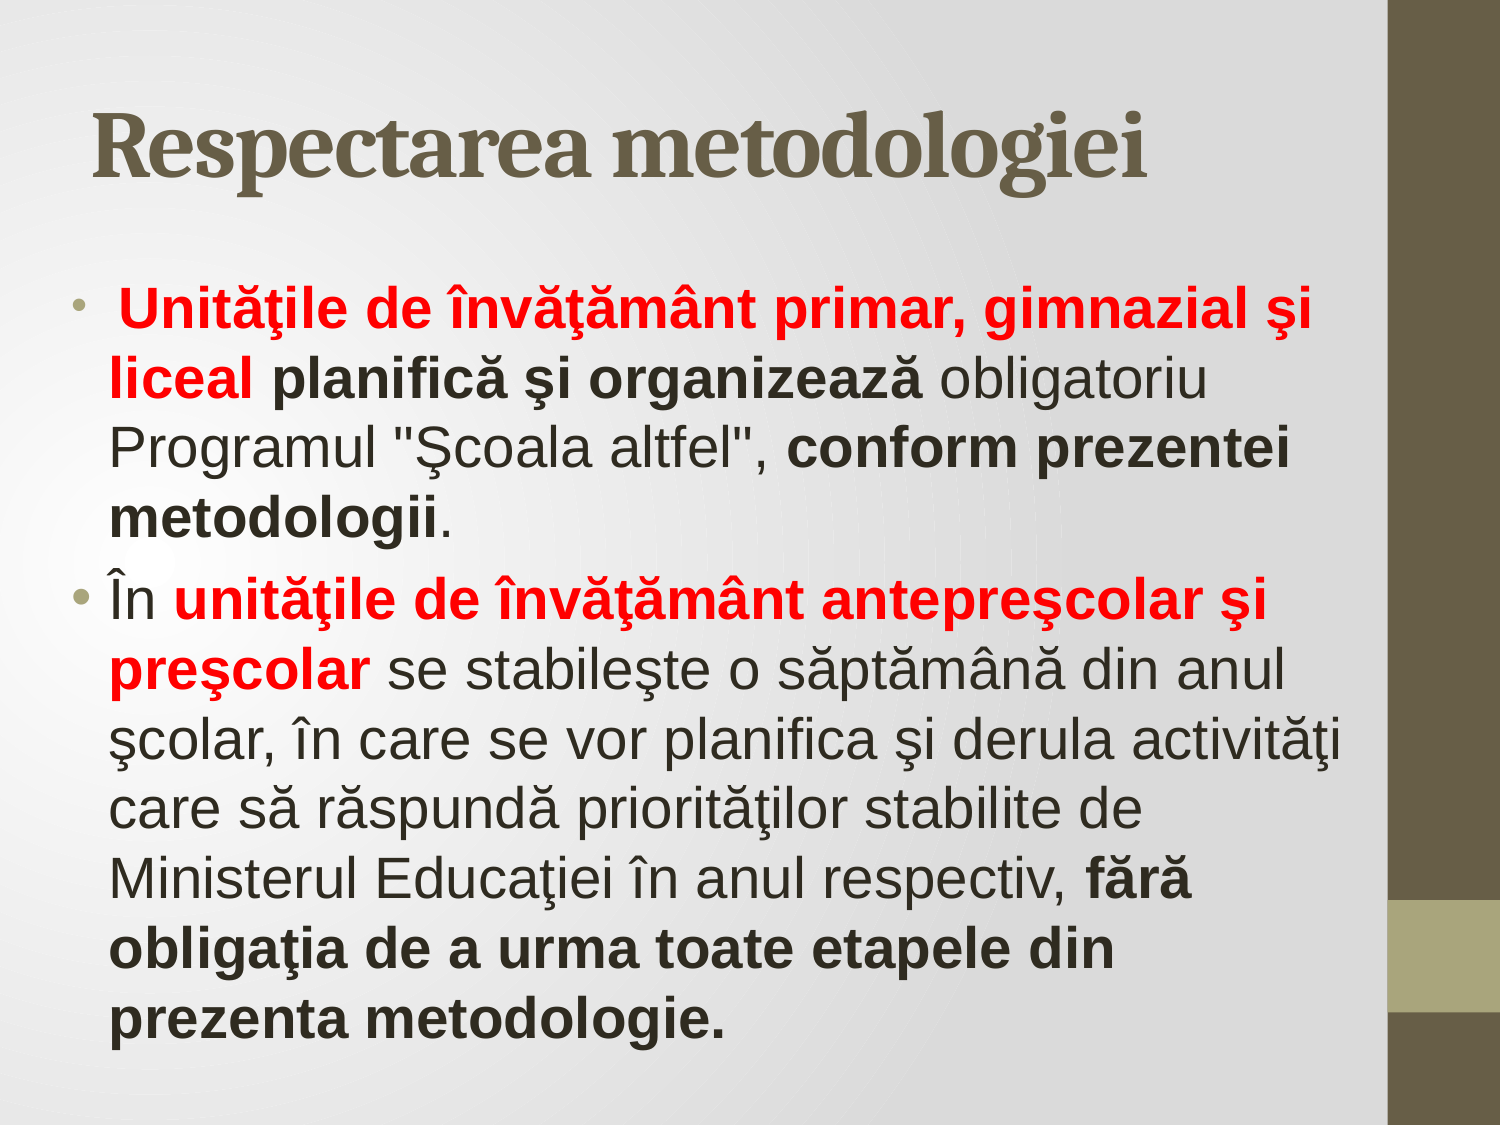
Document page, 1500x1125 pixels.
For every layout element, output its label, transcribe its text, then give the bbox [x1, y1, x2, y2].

title Respectarea metodologiei [75, 45, 1325, 233]
list Unităţile de învăţământ primar, gimnazial şi liceal planifică şi organizează obligatoriu Programul "Şcoala altfel", conform prezentei metodologii. În unităţile de învăţământ antepreşcolar şi preşcolar se stabileşte o săptămână din anul şcolar, în care se vor planifica şi derula activităţi care să răspundă priorităţilor stabilite de Ministerul Educaţiei în anul respectiv, fără obligaţia de a urma toate etapele din prezenta metodologie. [37, 262, 1375, 1088]
